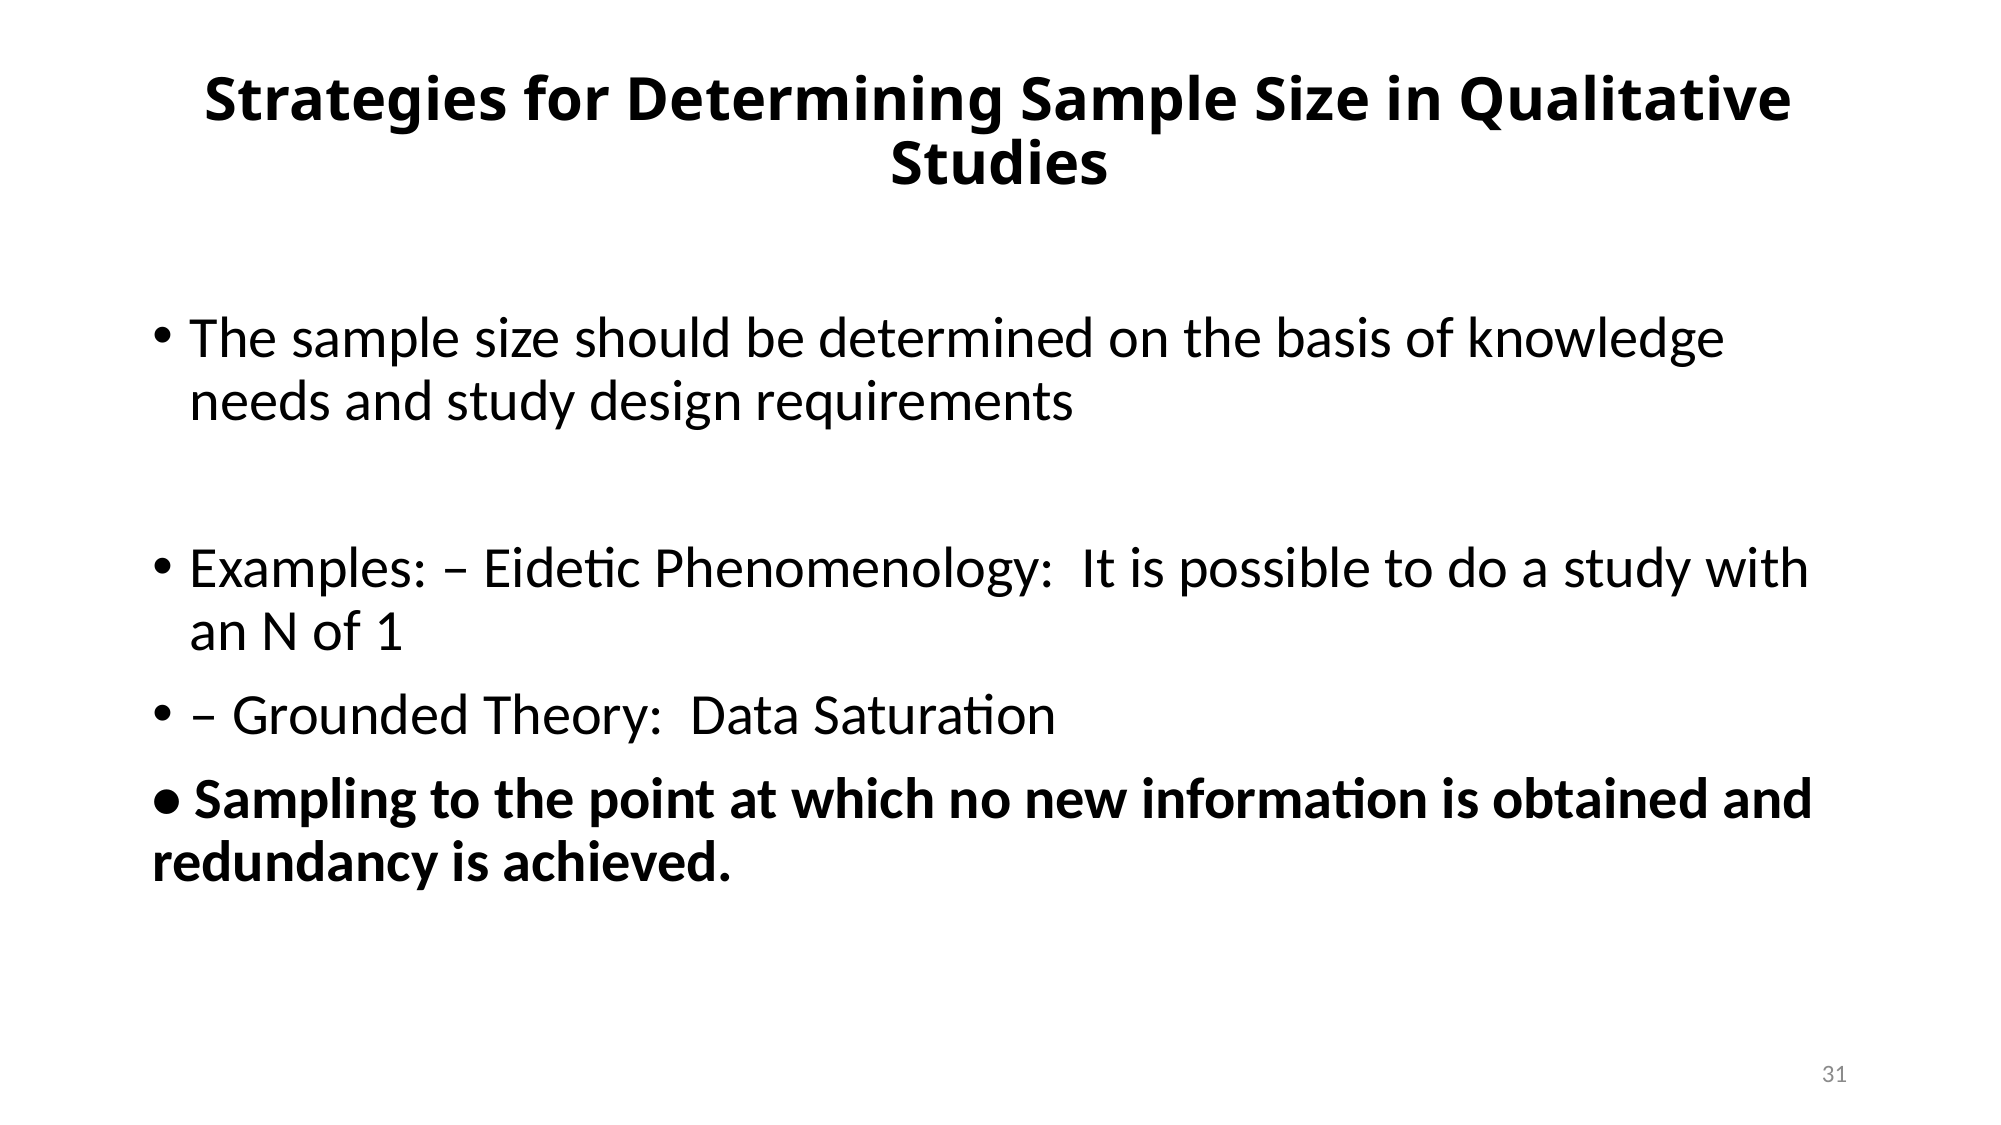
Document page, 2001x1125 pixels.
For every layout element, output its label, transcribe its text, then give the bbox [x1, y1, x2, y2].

title Strategies for Determining Sample Size in Qualitative Studies [137, 59, 1863, 278]
list The sample size should be determined on the basis of knowledge needs and study design requirements Examples: – Eidetic Phenomenology: It is possible to do a study with an N of 1 – Grounded Theory: Data Saturation • Sampling to the point at which no new information is obtained and redundancy is achieved. [137, 299, 1863, 1014]
slide_number 31 [1412, 1042, 1863, 1103]
